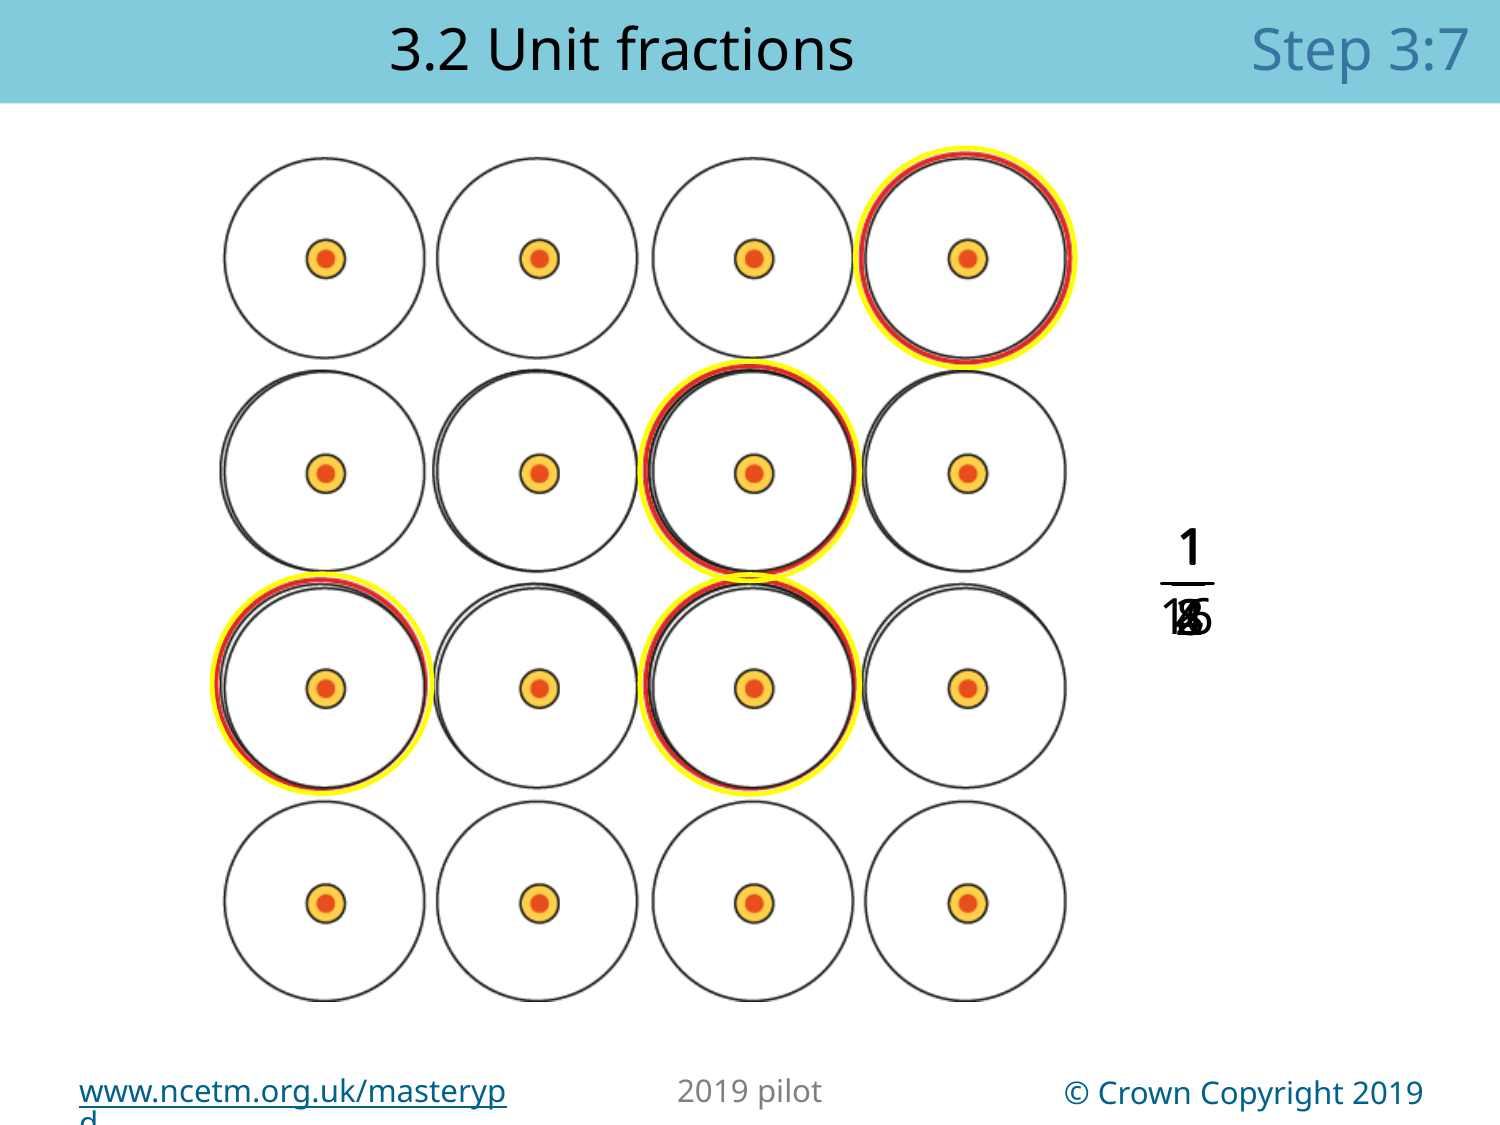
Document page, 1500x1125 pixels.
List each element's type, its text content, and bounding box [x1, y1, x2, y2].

picture [212, 53, 1075, 1019]
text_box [1156, 520, 1220, 642]
list 3.2 Unit fractions Step 3:7 [0, 0, 1500, 104]
